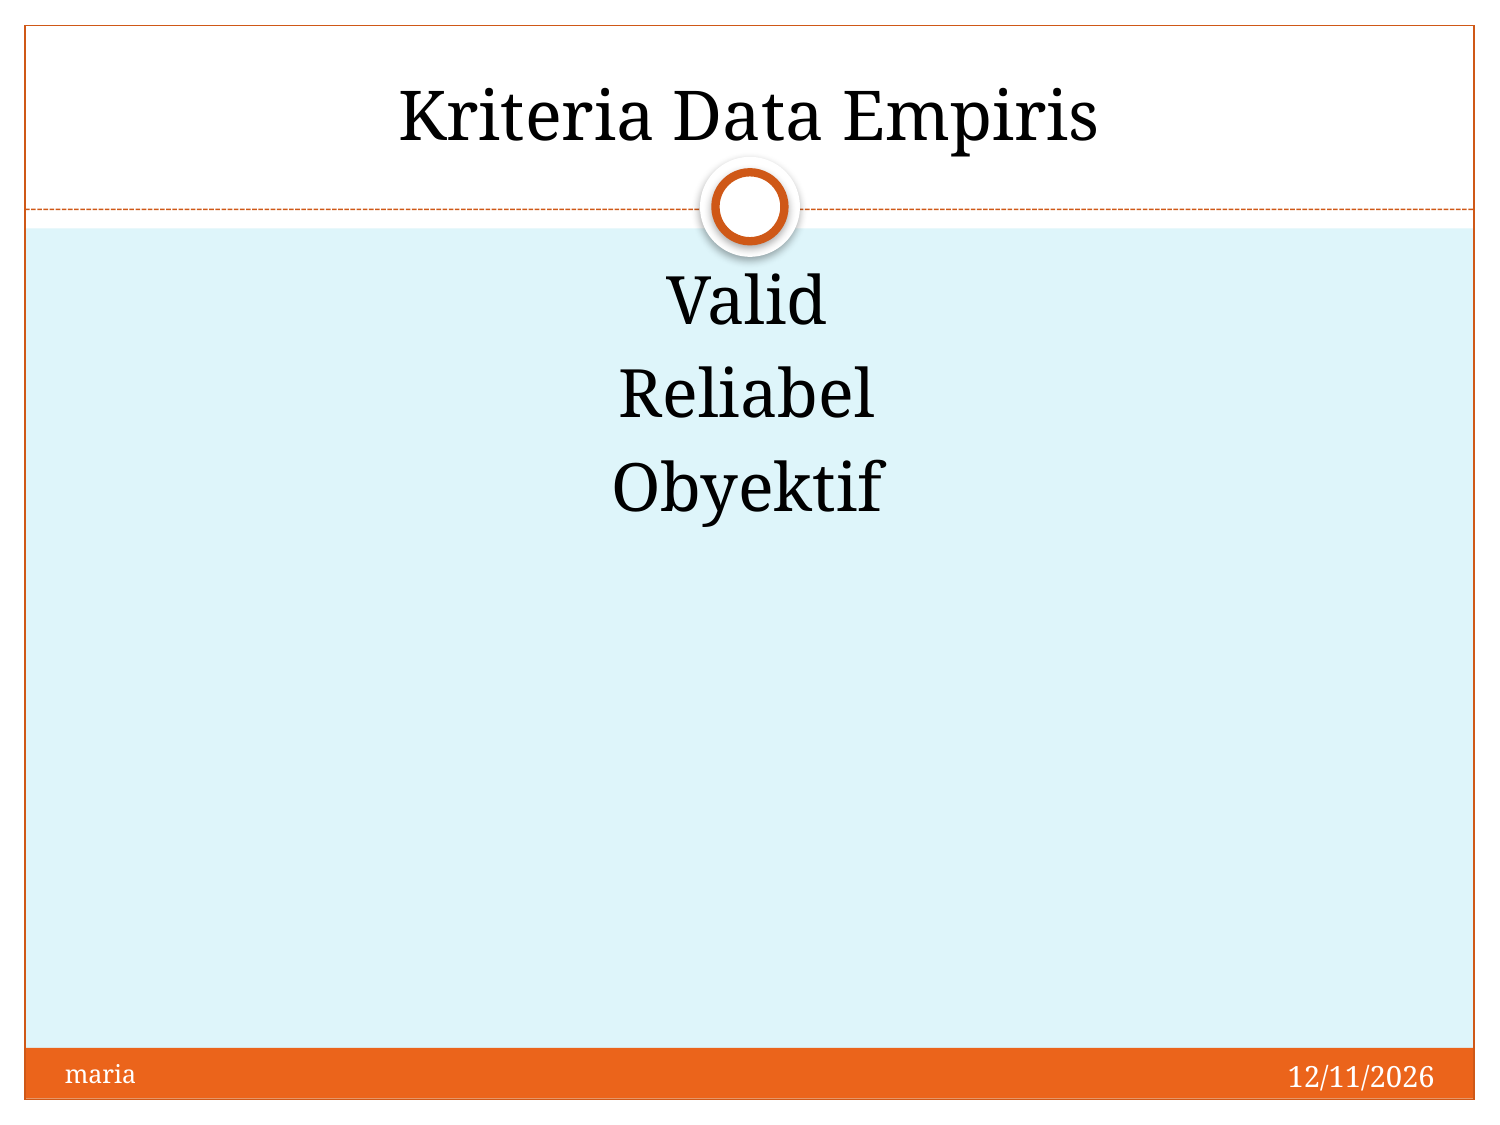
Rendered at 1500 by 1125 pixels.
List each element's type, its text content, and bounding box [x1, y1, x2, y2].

list Valid Reliabel Obyektif [49, 250, 1445, 1001]
title Kriteria Data Empiris [49, 37, 1450, 162]
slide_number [950, 1050, 1450, 1111]
footer maria [50, 1051, 638, 1112]
